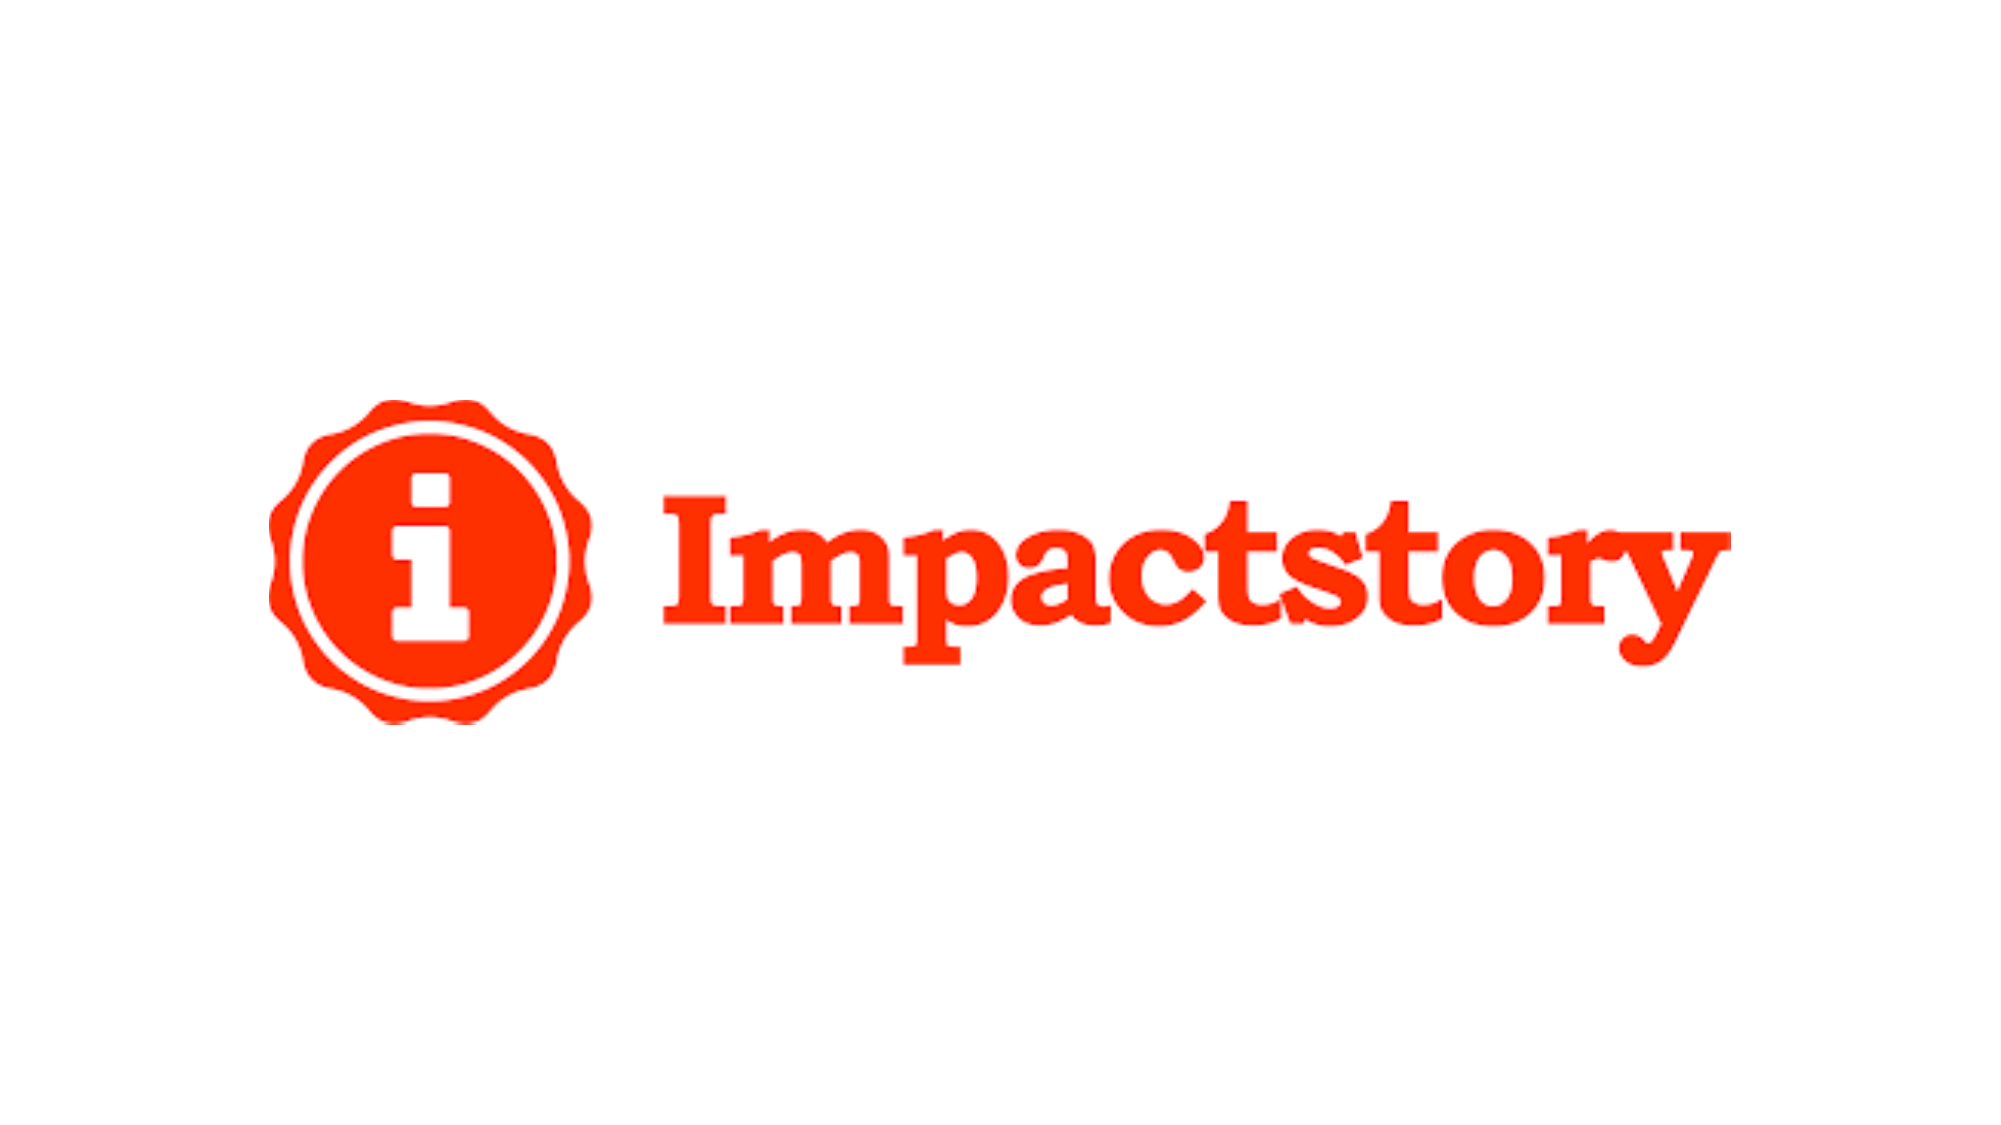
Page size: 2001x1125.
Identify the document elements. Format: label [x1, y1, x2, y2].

picture [269, 400, 1731, 725]
